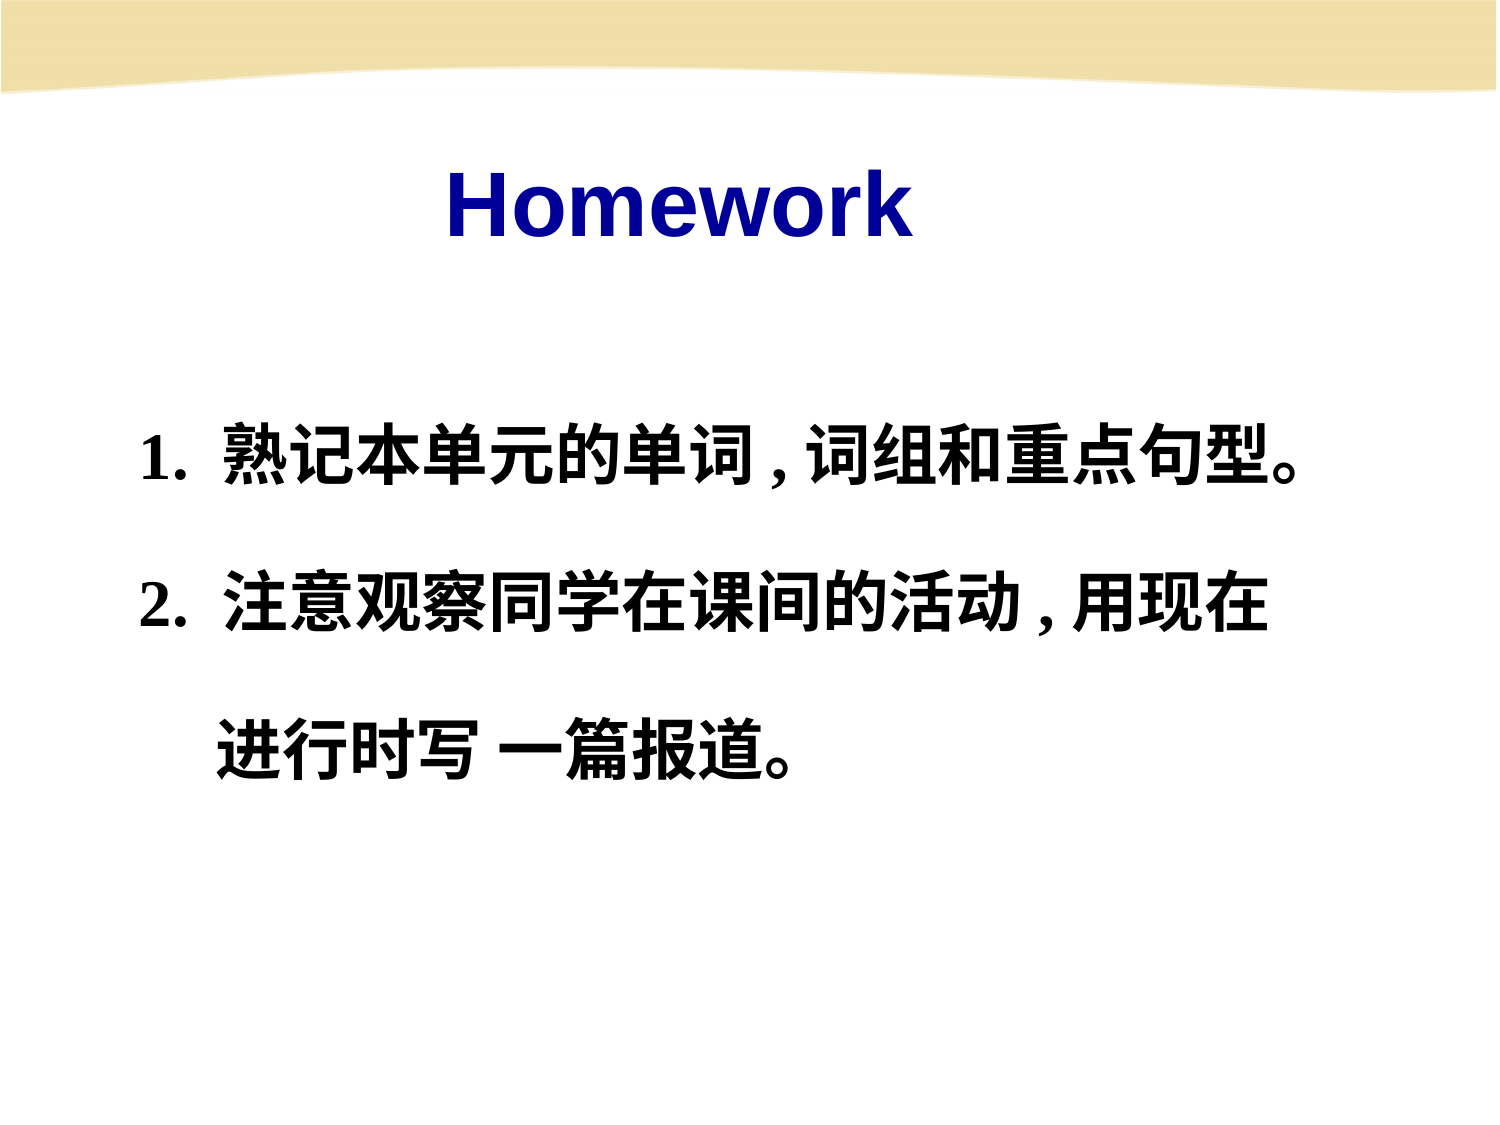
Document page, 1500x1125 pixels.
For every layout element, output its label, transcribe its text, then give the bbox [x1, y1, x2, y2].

text_box 1. 熟记本单元的单词,词组和重点句型。 2. 注意观察同学在课间的活动,用现在 进行时写 一篇报道。 [123, 361, 1341, 894]
picture [0, 0, 1500, 100]
text_box Homework [360, 137, 1015, 263]
